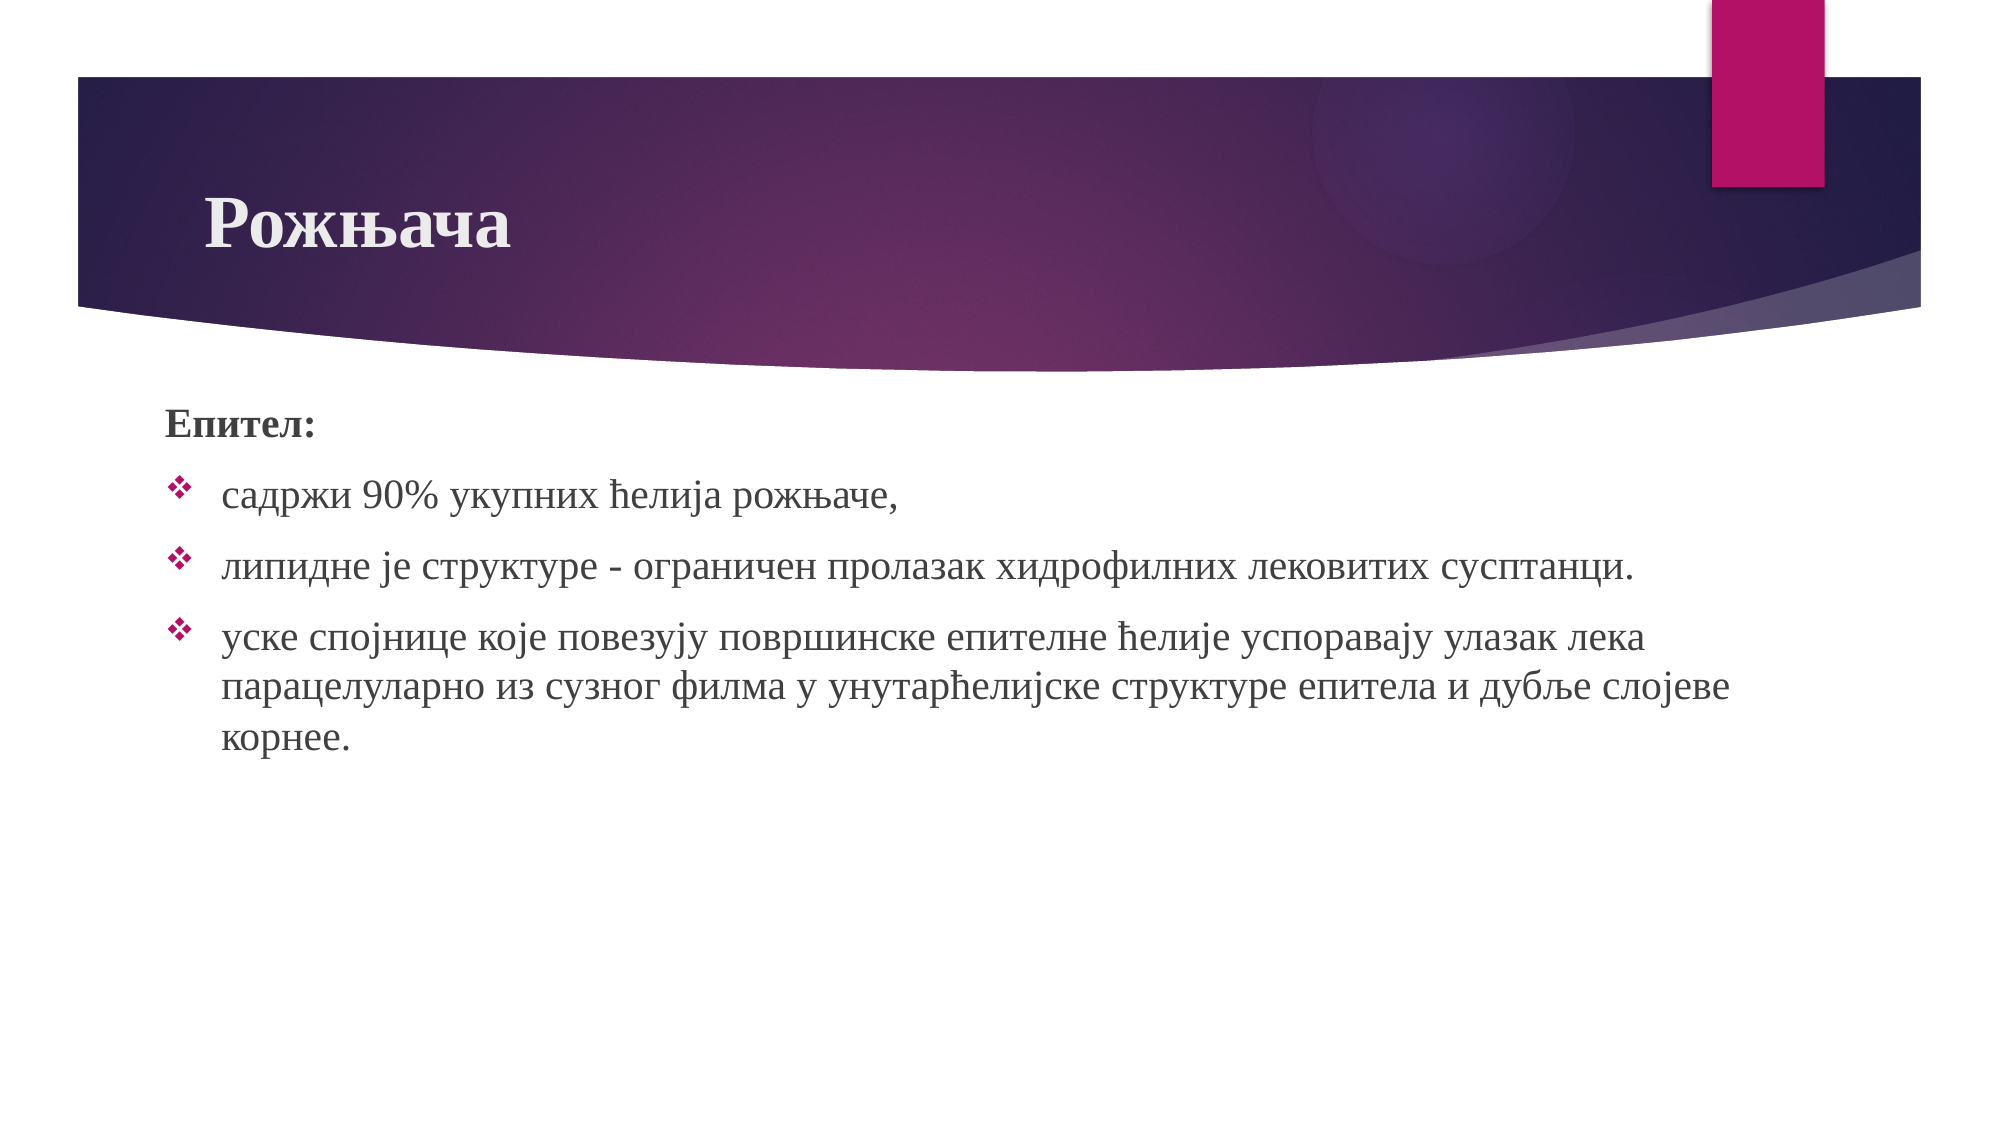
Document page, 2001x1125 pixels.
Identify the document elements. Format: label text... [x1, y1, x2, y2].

title Рожњача [189, 159, 1627, 276]
list Епител: садржи 90% укупних ћелија рожњаче, липидне је структуре - ограничен пролазак хидрофилних лековитих сусптанци. уске спојнице које повезују површинске епителне ћелије успоравају улазак лека парацелуларно из сузног филма у унутарћелијске структуре епитела и дубље слојеве корнее. [149, 388, 1850, 950]
